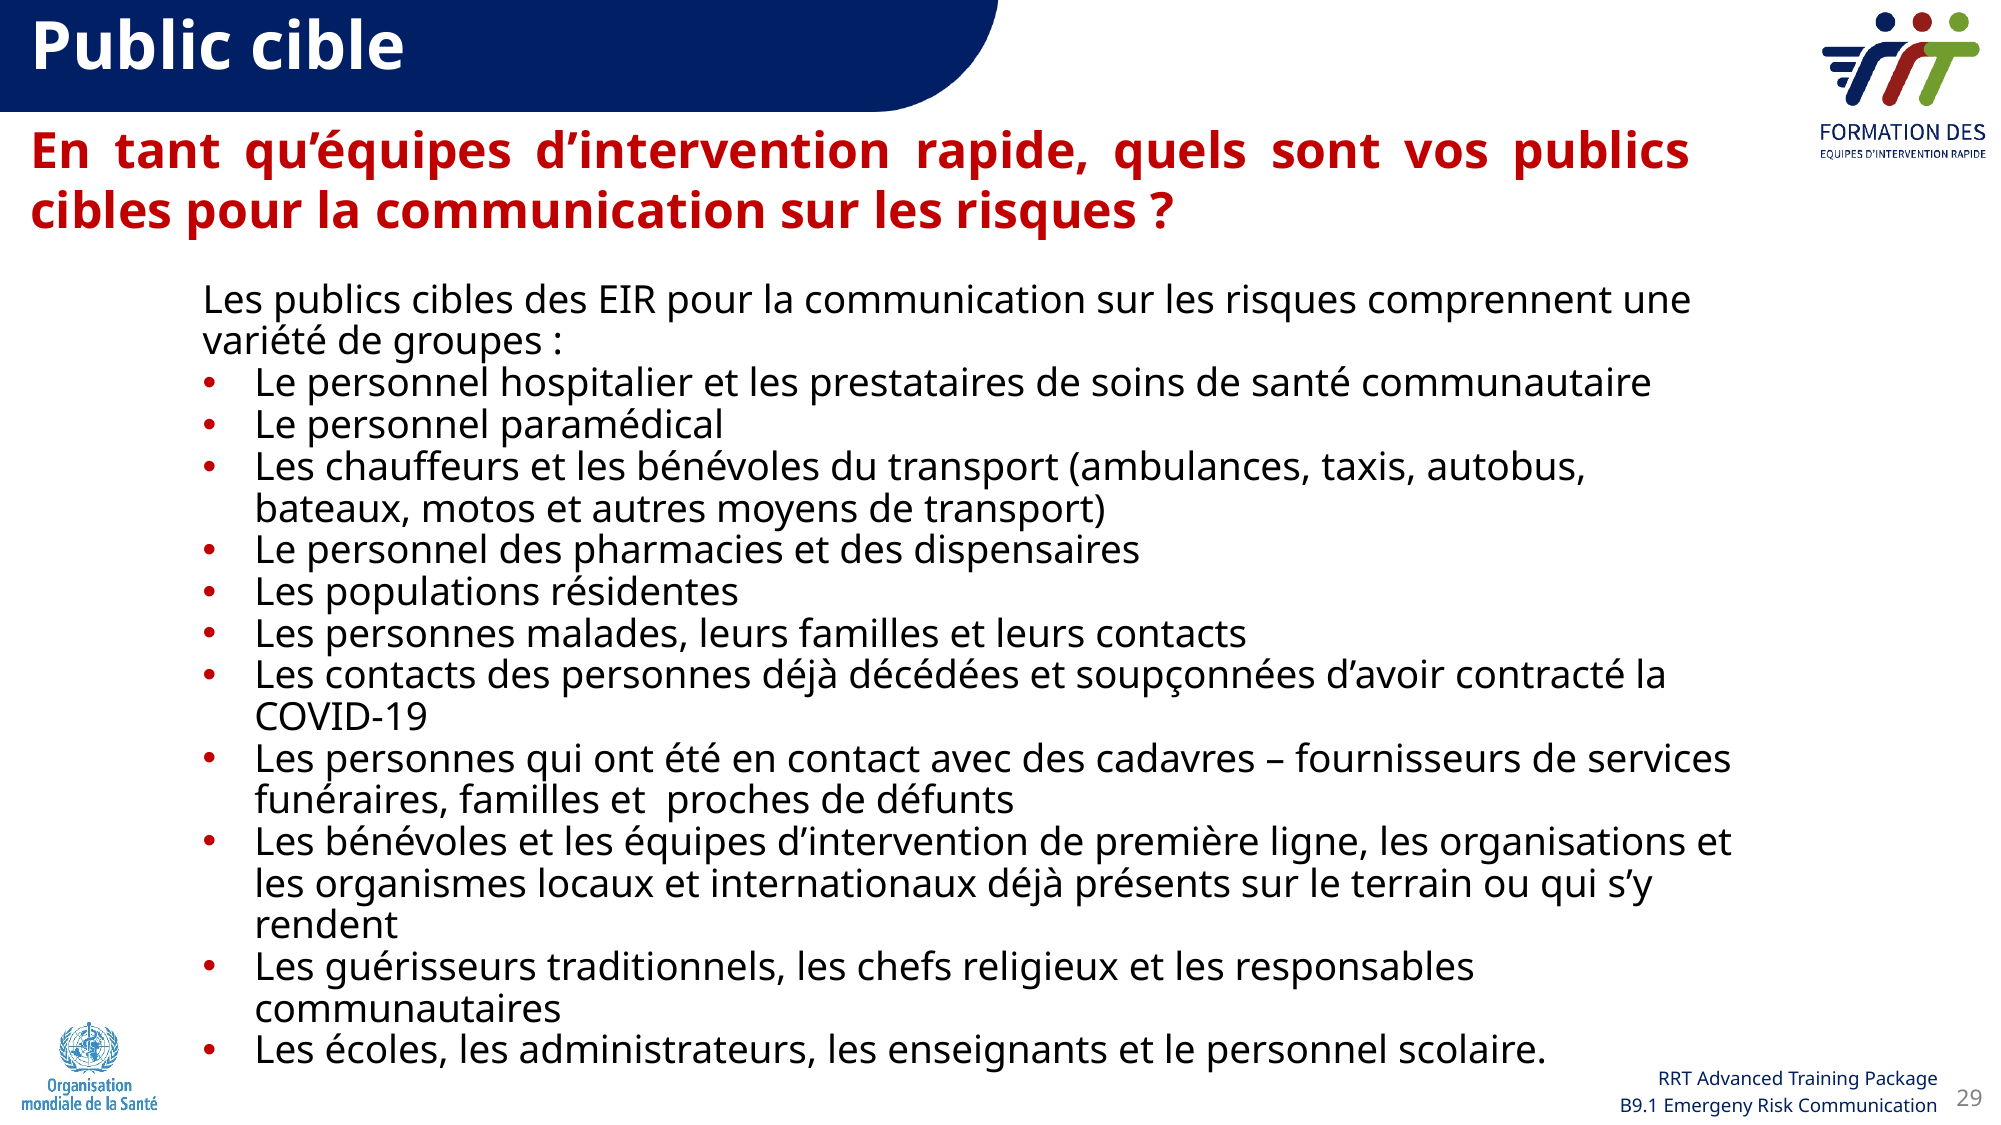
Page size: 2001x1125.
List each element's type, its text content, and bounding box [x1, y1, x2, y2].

picture [0, 0, 999, 112]
text_box Public cible [22, 0, 1401, 101]
text_box En tant qu’équipes d’intervention rapide, quels sont vos publics cibles pour la communication sur les risques ? [22, 111, 1699, 246]
picture [1820, 11, 1986, 160]
picture [20, 1020, 158, 1111]
list Les publics cibles des EIR pour la communication sur les risques comprennent une variété de groupes : Le personnel hospitalier et les prestataires de soins de santé communautaire Le personnel paramédical Les chauffeurs et les bénévoles du transport (ambulances, taxis, autobus, bateaux, motos et autres moyens de transport) Le personnel des pharmacies et des dispensaires Les populations résidentes Les personnes malades, leurs familles et leurs contacts Les contacts des personnes déjà décédées et soupçonnées d’avoir contracté la COVID-19 Les personnes qui ont été en contact avec des cadavres – fournisseurs de services funéraires, familles et proches de défunts Les bénévoles et les équipes d’intervention de première ligne, les organisations et les organismes locaux et internationaux déjà présents sur le terrain ou qui s’y rendent Les guérisseurs traditionnels, les chefs religieux et les responsables communautaires Les écoles, les administrateurs, les enseignants et le personnel scolaire. [194, 272, 1745, 1087]
